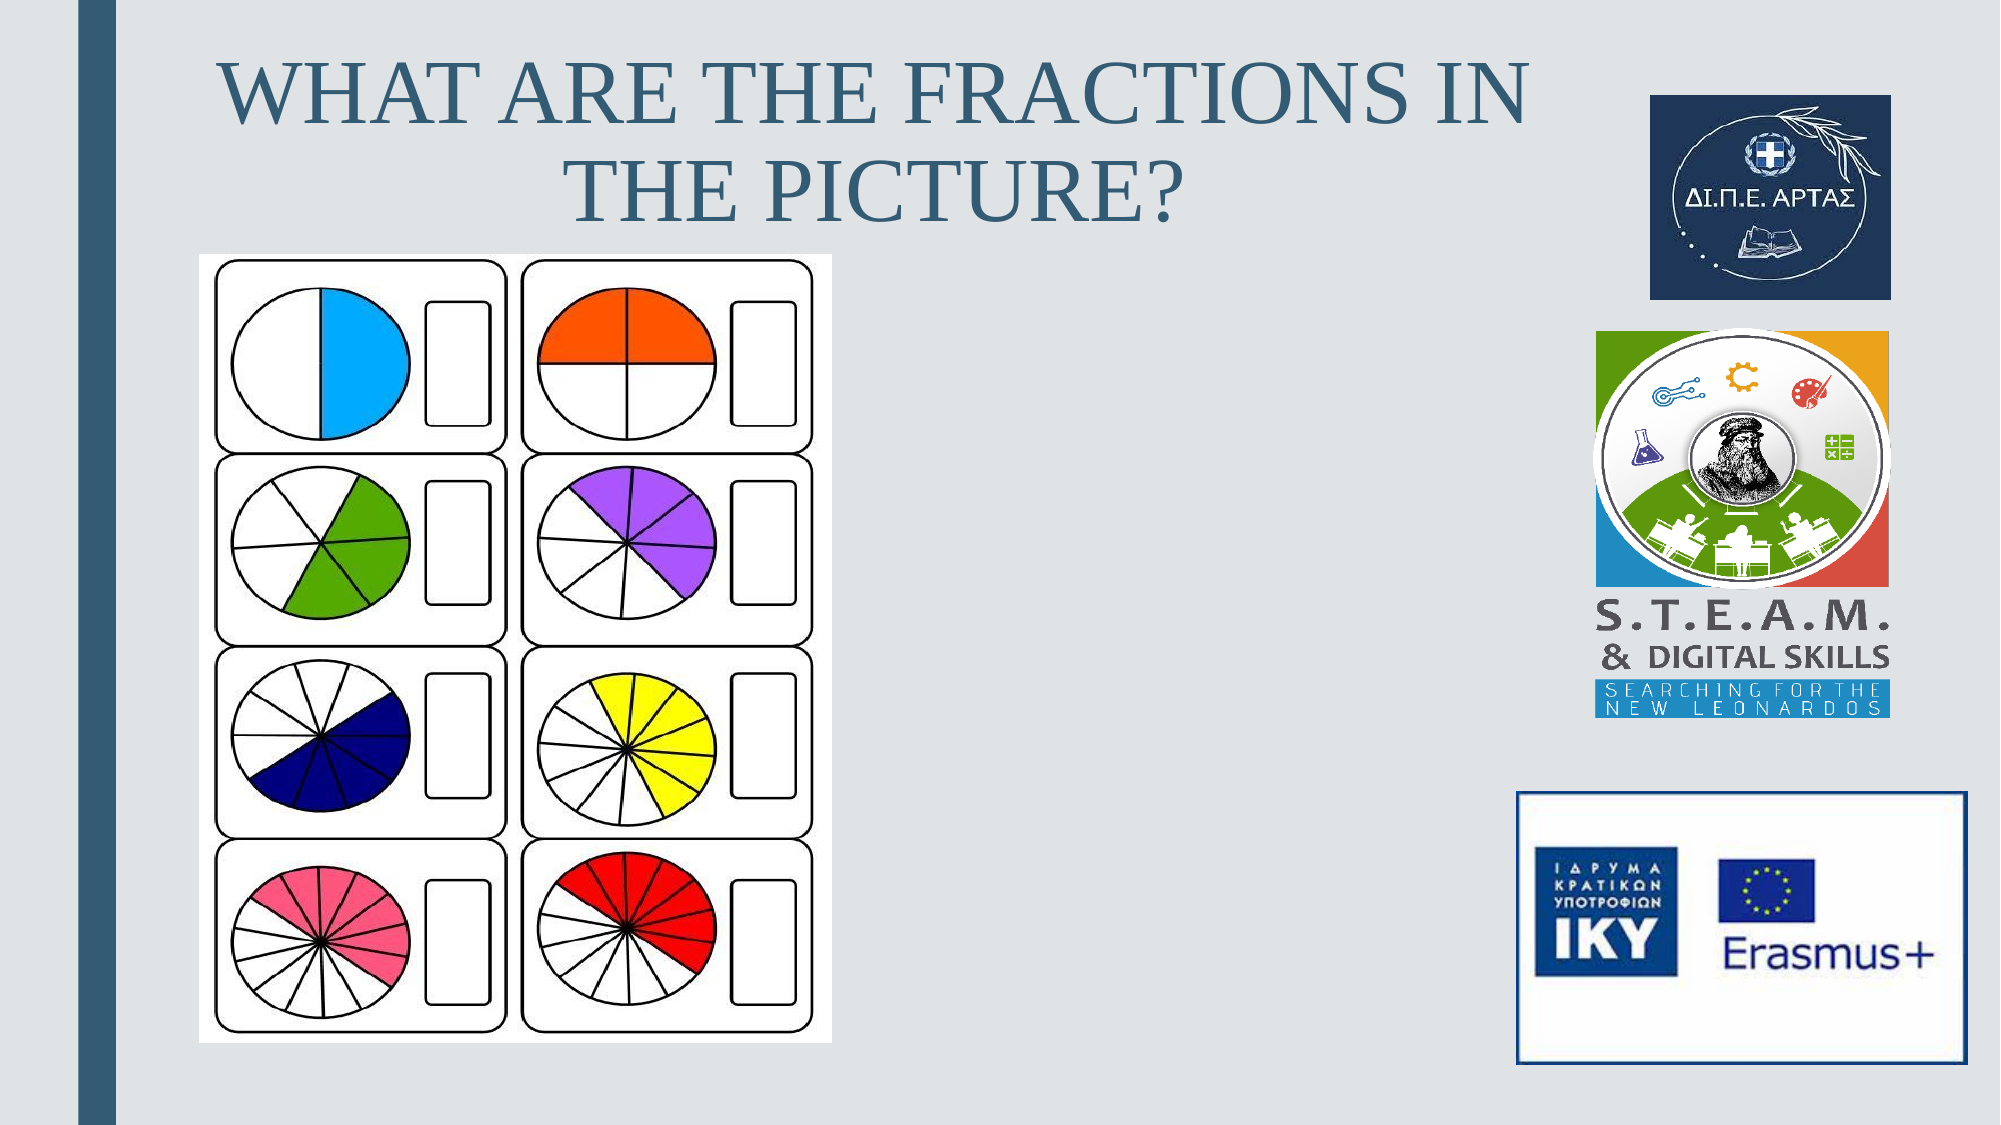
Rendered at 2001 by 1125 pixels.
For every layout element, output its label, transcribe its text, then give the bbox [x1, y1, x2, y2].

picture [1650, 95, 1891, 300]
picture [199, 254, 832, 1043]
title WHAT ARE THE FRACTIONS IN THE PICTURE? [155, 38, 1594, 255]
picture [1593, 328, 1891, 718]
picture [1516, 791, 1968, 1065]
